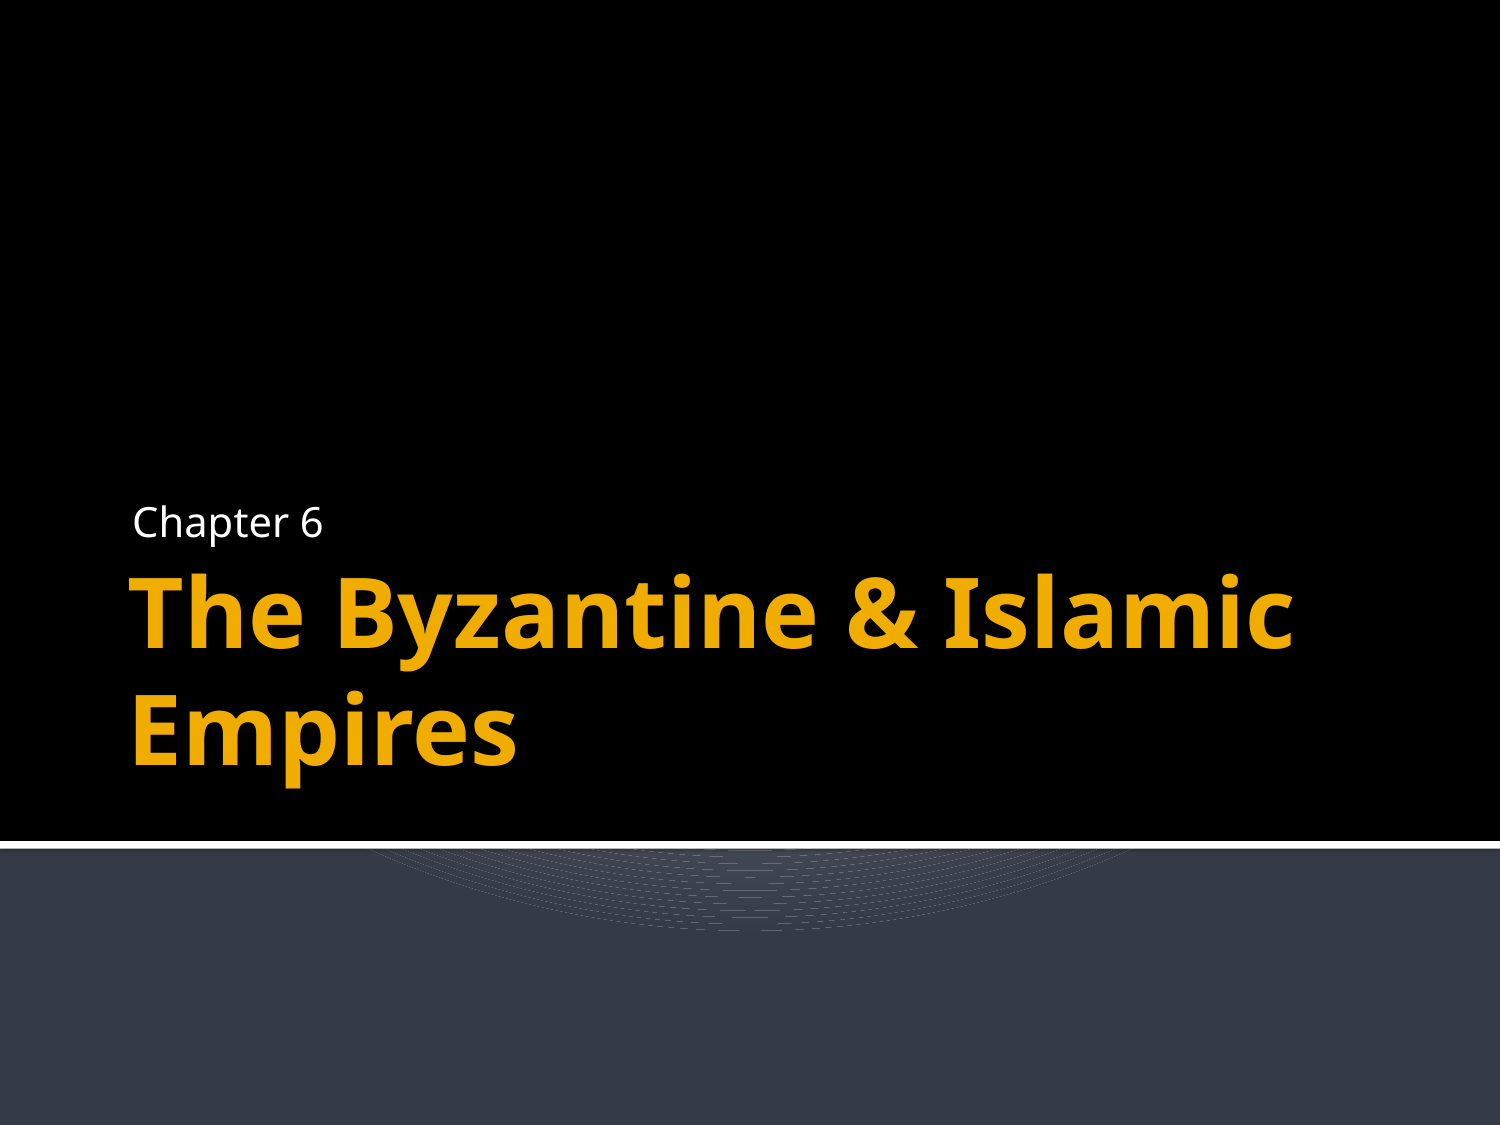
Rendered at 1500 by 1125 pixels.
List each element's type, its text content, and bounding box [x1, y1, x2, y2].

title The Byzantine & Islamic Empires [112, 550, 1438, 825]
subtitle Chapter 6 [112, 299, 1438, 546]
